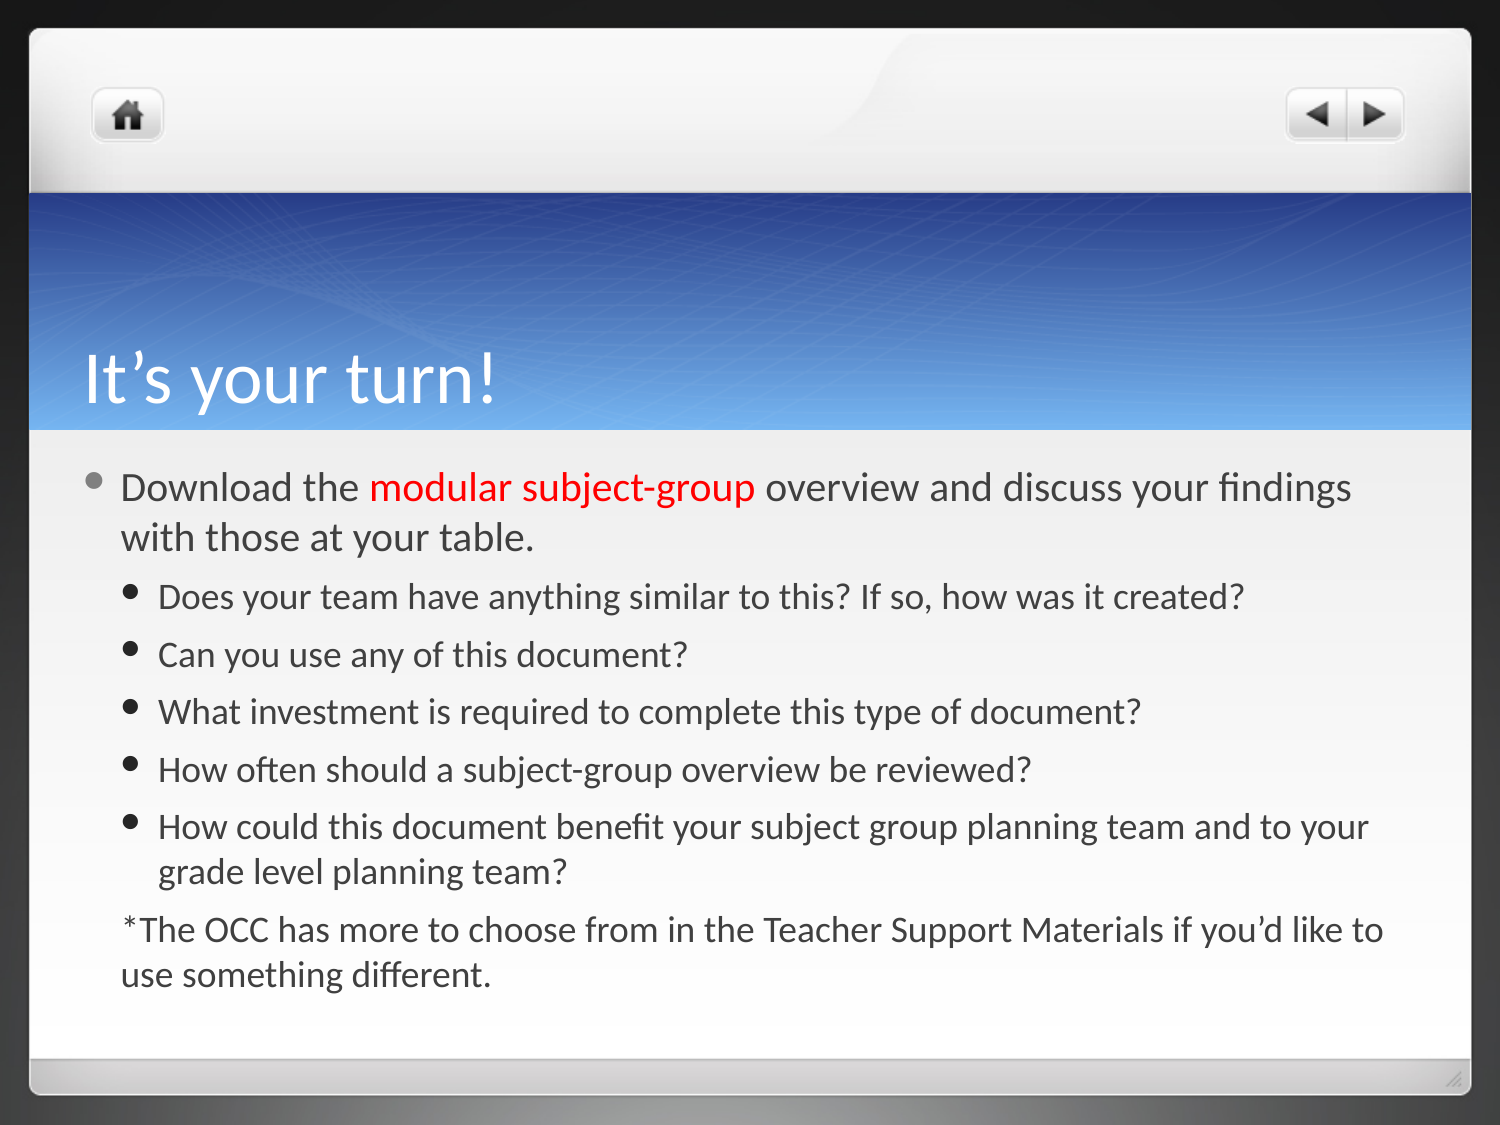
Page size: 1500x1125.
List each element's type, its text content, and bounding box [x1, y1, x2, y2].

title It’s your turn! [68, 238, 1432, 427]
list Download the modular subject-group overview and discuss your findings with those at your table. Does your team have anything similar to this? If so, how was it created? Can you use any of this document? What investment is required to complete this type of document? How often should a subject-group overview be reviewed? How could this document benefit your subject group planning team and to your grade level planning team? *The OCC has more to choose from in the Teacher Support Materials if you’d like to use something different. [68, 452, 1432, 1025]
picture [0, 0, 1500, 1125]
